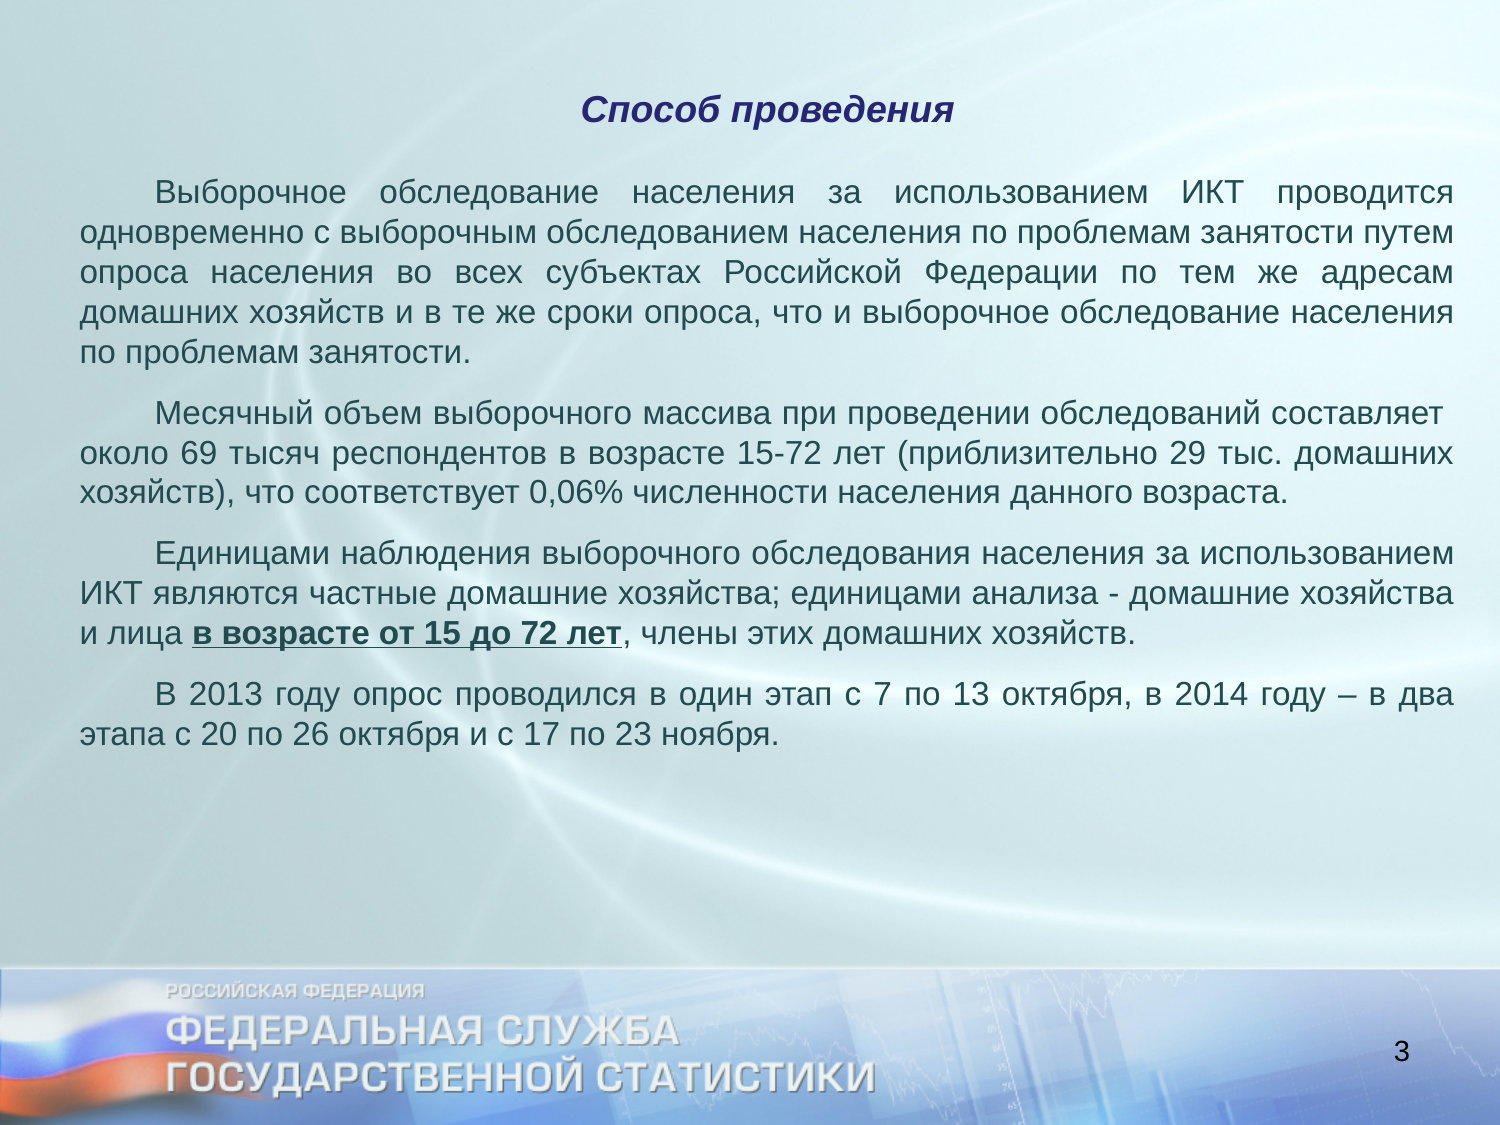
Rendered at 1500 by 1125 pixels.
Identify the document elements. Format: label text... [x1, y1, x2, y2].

slide_number 3 [1074, 1024, 1425, 1103]
text_box Способ проведения Выборочное обследование населения за использованием ИКТ проводится одновременно с выборочным обследованием населения по проблемам занятости путем опроса населения во всех субъектах Российской Федерации по тем же адресам домашних хозяйств и в те же сроки опроса, что и выборочное обследование населения по проблемам занятости. Месячный объем выборочного массива при проведении обследований составляет около 69 тысяч респондентов в возрасте 15-72 лет (приблизительно 29 тыс. домашних хозяйств), что соответствует 0,06% численности населения данного возраста. Единицами наблюдения выборочного обследования населения за использованием ИКТ являются частные домашние хозяйства; единицами анализа - домашние хозяйства и лица в возрасте от 15 до 72 лет, члены этих домашних хозяйств. В 2013 году опрос проводился в один этап с 7 по 13 октября, в 2014 году – в два этапа с 20 по 26 октября и с 17 по 23 ноября. [64, 78, 1471, 880]
picture [0, 0, 1500, 1125]
text_box [100, 880, 1359, 1093]
